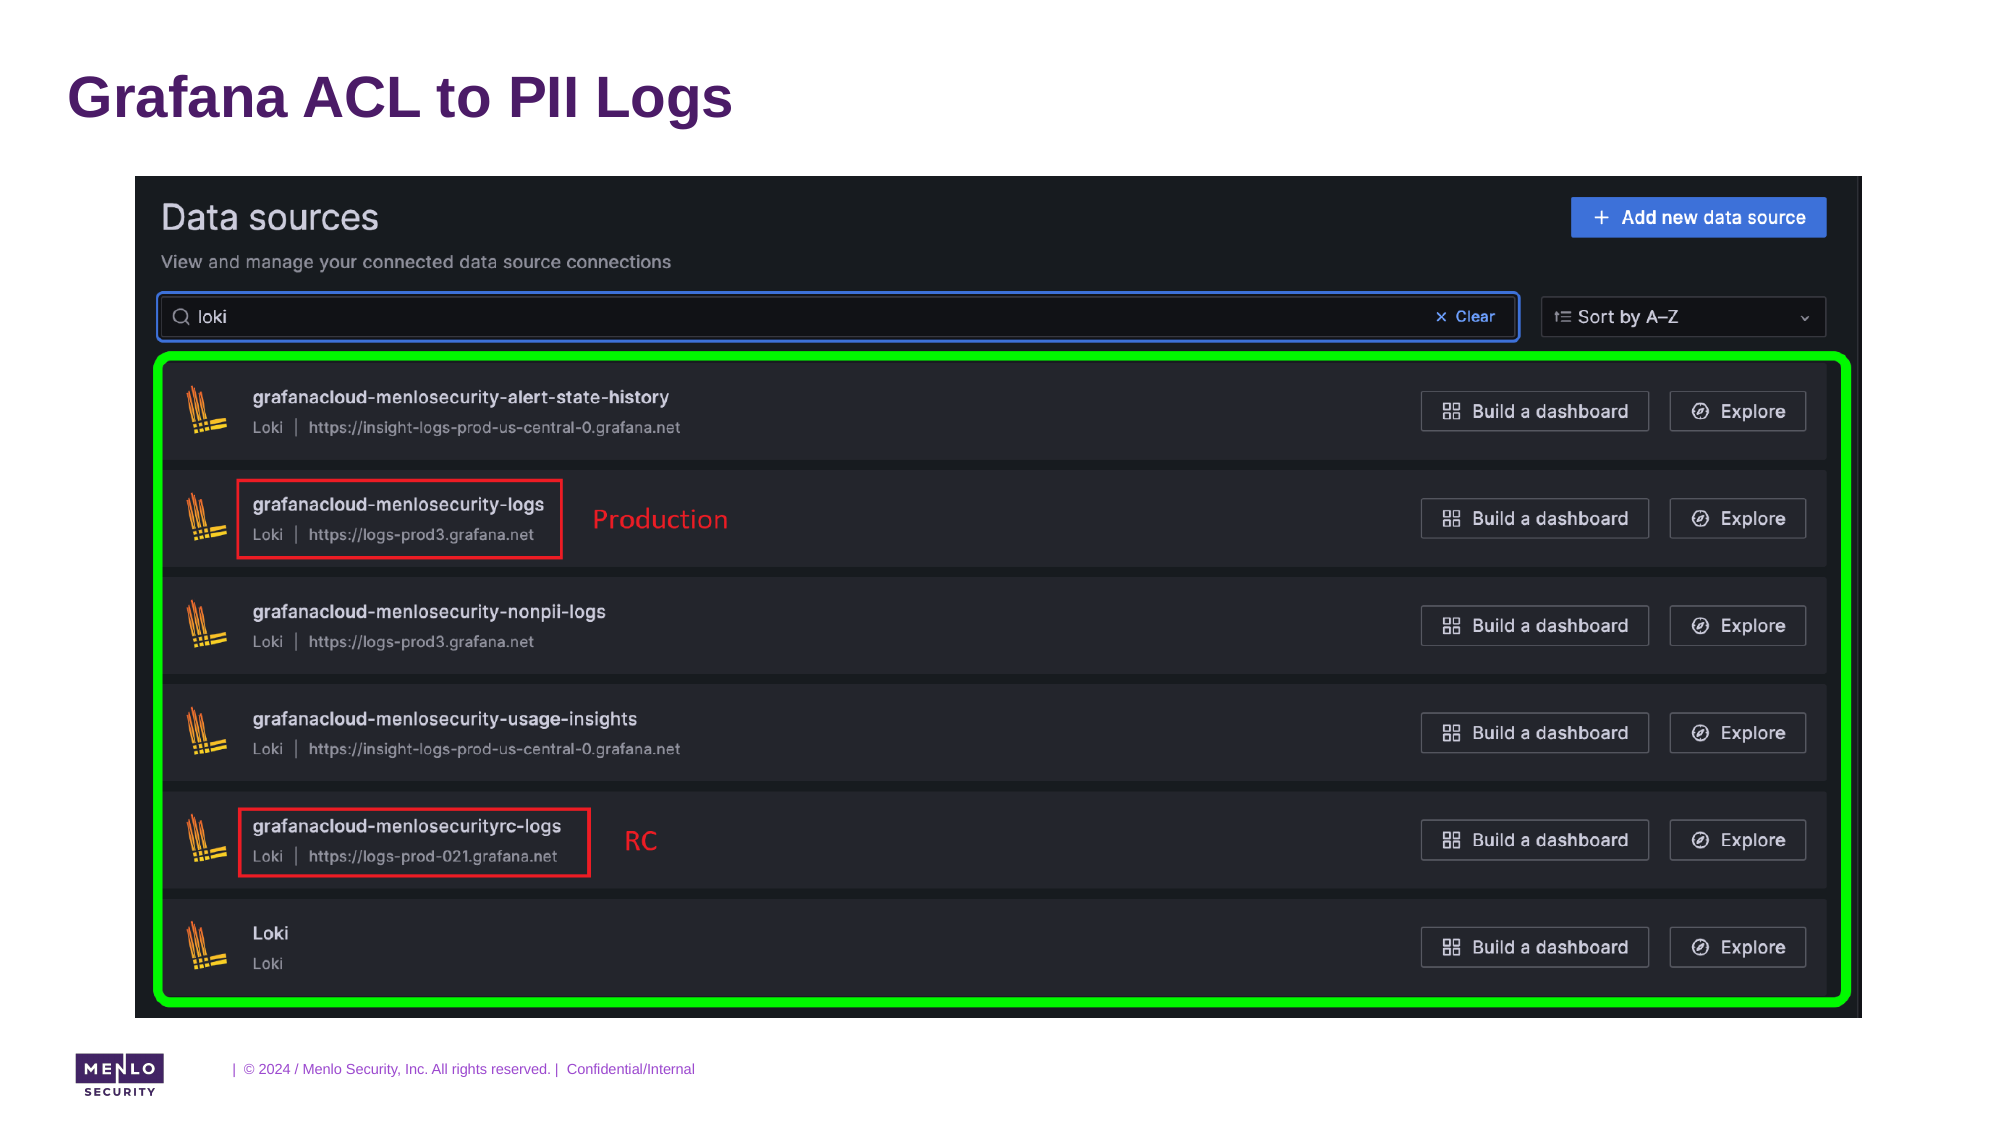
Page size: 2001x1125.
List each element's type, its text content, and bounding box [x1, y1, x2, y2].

footer | © 2024 / Menlo Security, Inc. All rights reserved. | Confidential/Internal [232, 1053, 1100, 1084]
picture [134, 175, 1862, 1018]
picture [46, 1024, 193, 1125]
title Grafana ACL to PII Logs [67, 58, 1929, 163]
